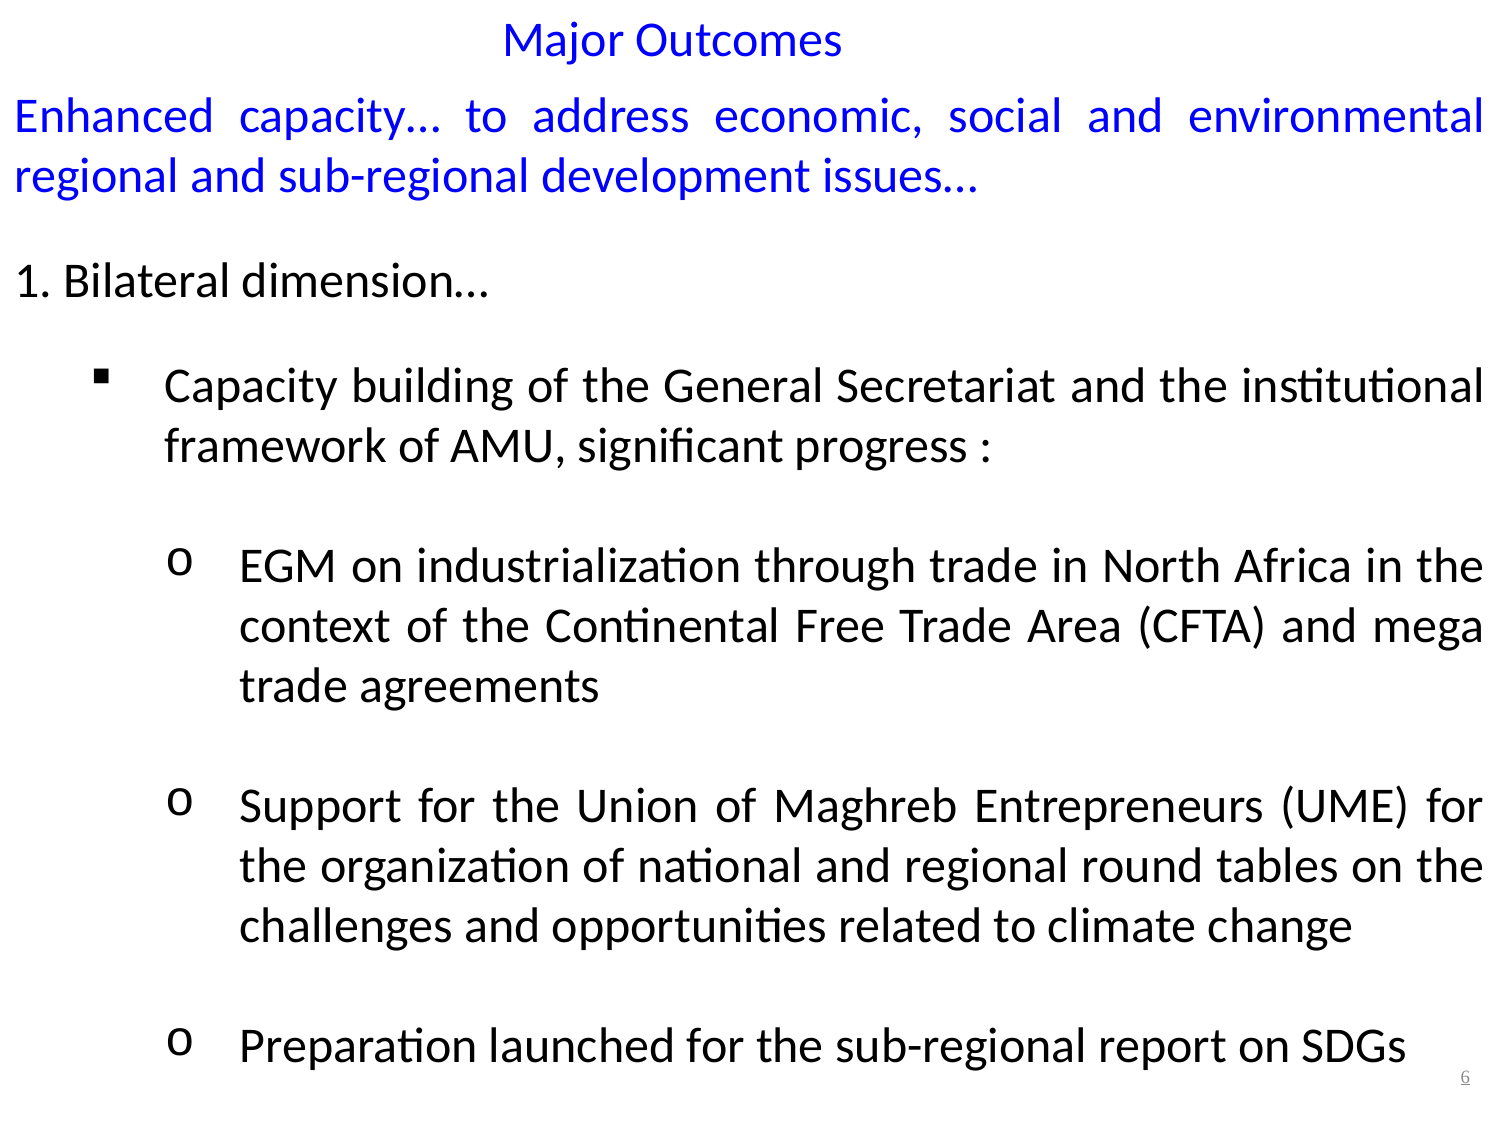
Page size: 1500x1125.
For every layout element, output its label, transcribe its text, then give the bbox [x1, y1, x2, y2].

text_box Enhanced capacity… to address economic, social and environmental regional and sub-regional development issues… 1. Bilateral dimension… Capacity building of the General Secretariat and the institutional framework of AMU, significant progress : EGM on industrialization through trade in North Africa in the context of the Continental Free Trade Area (CFTA) and mega trade agreements Support for the Union of Maghreb Entrepreneurs (UME) for the organization of national and regional round tables on the challenges and opportunities related to climate change Preparation launched for the sub-regional report on SDGs [0, 74, 1500, 1080]
text_box Major Outcomes [487, 0, 900, 74]
slide_number 6 [1422, 1045, 1486, 1106]
